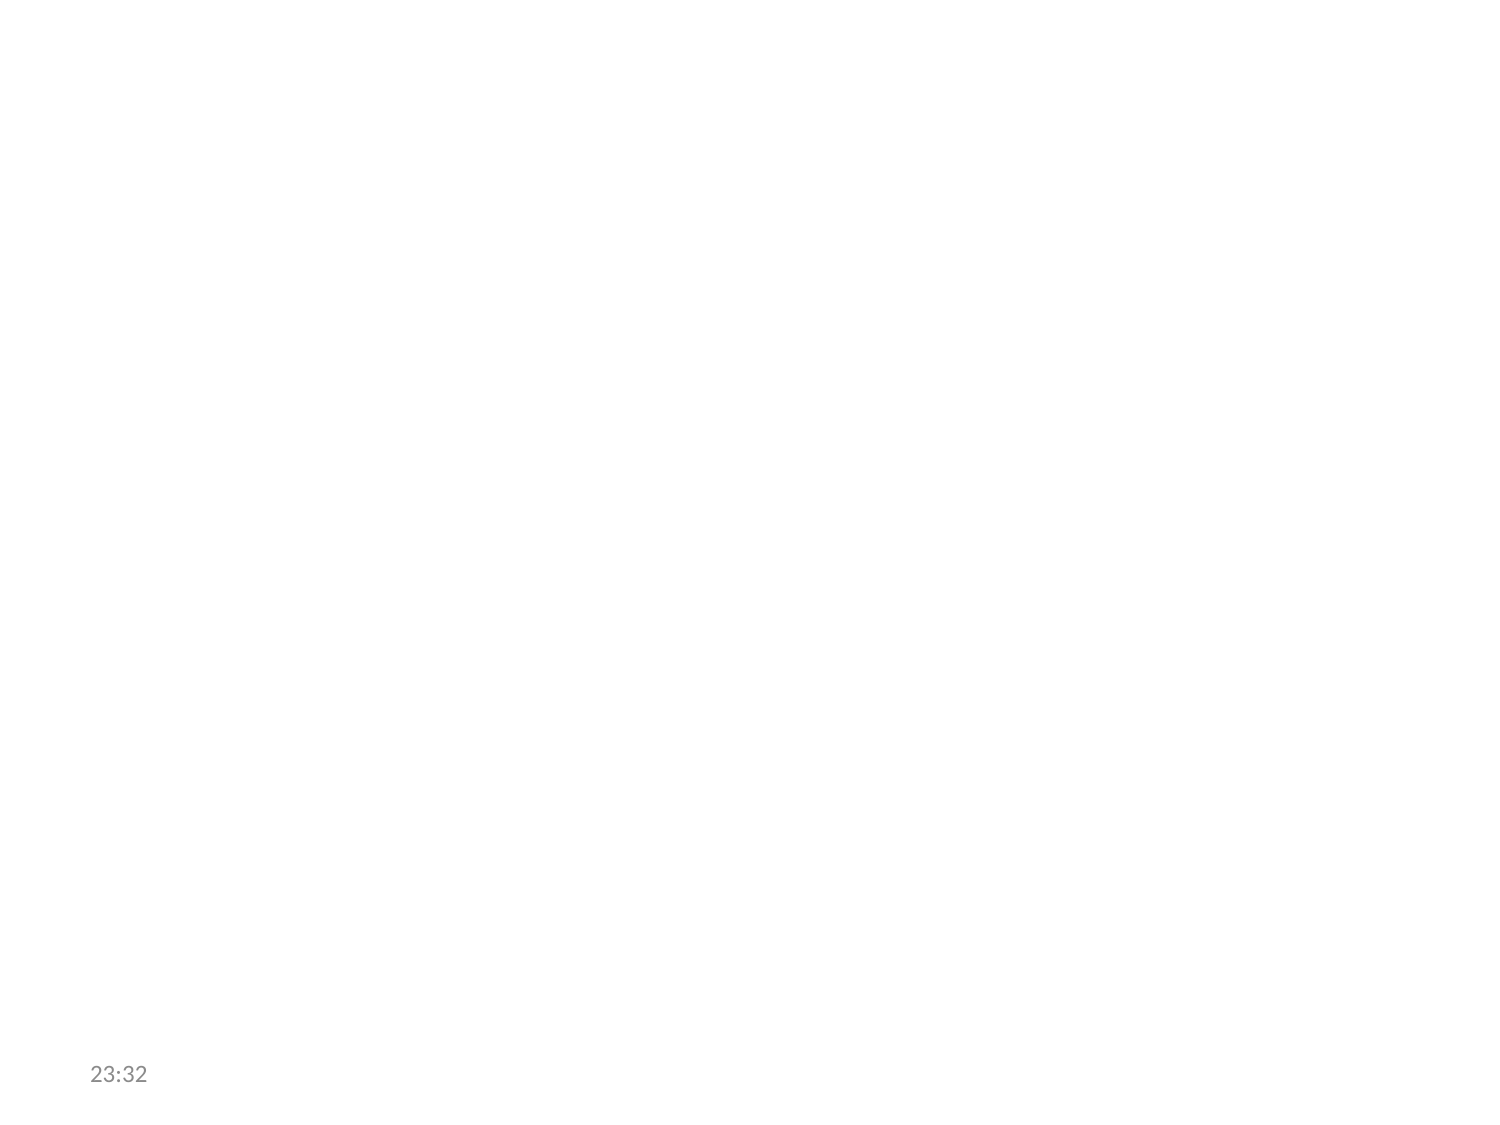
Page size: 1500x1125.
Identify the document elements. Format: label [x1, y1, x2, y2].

slide_number [75, 1042, 425, 1103]
